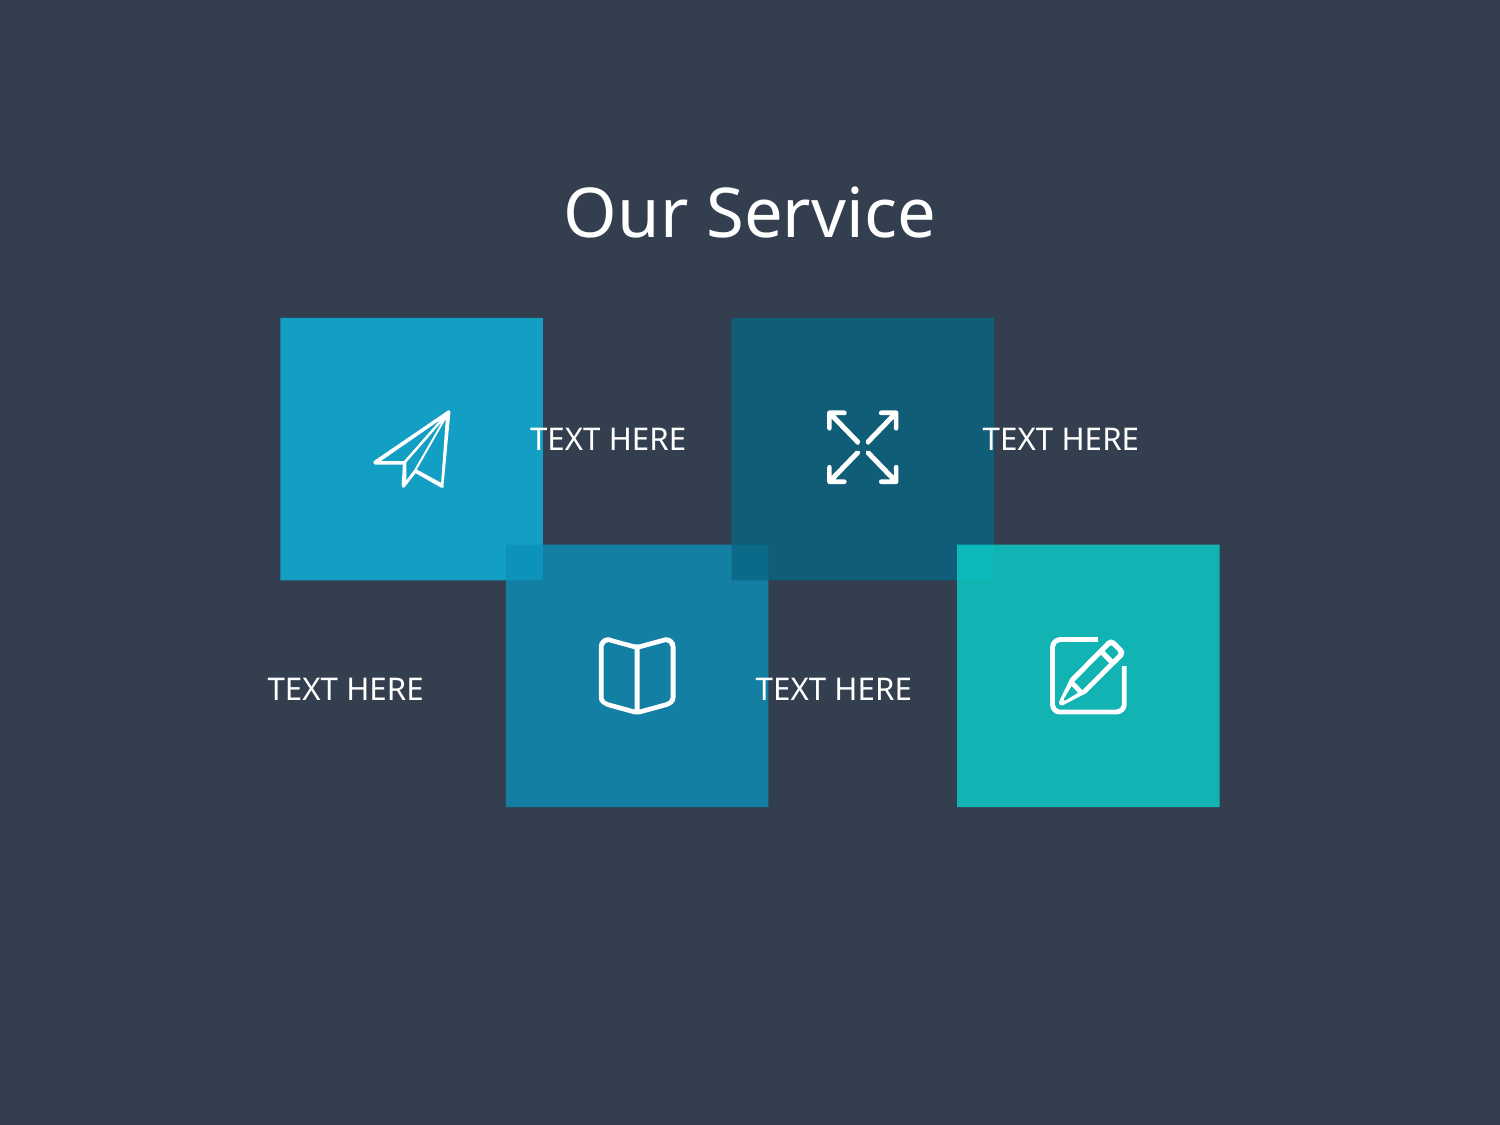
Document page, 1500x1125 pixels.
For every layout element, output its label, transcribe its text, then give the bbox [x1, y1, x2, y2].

text_box [827, 410, 861, 445]
text_box [731, 317, 995, 581]
text_box TEXT HERE [515, 411, 702, 464]
text_box [279, 317, 544, 581]
text_box [956, 544, 1221, 808]
text_box TEXT HERE [740, 661, 928, 714]
text_box TEXT HERE [252, 661, 440, 714]
text_box TEXT HERE [967, 411, 1155, 464]
text_box [866, 410, 899, 445]
text_box [598, 637, 676, 715]
text_box [827, 450, 861, 485]
text_box Our Service [549, 161, 951, 259]
text_box [373, 410, 451, 488]
text_box [505, 544, 769, 808]
text_box [866, 450, 899, 485]
text_box [1050, 637, 1127, 715]
